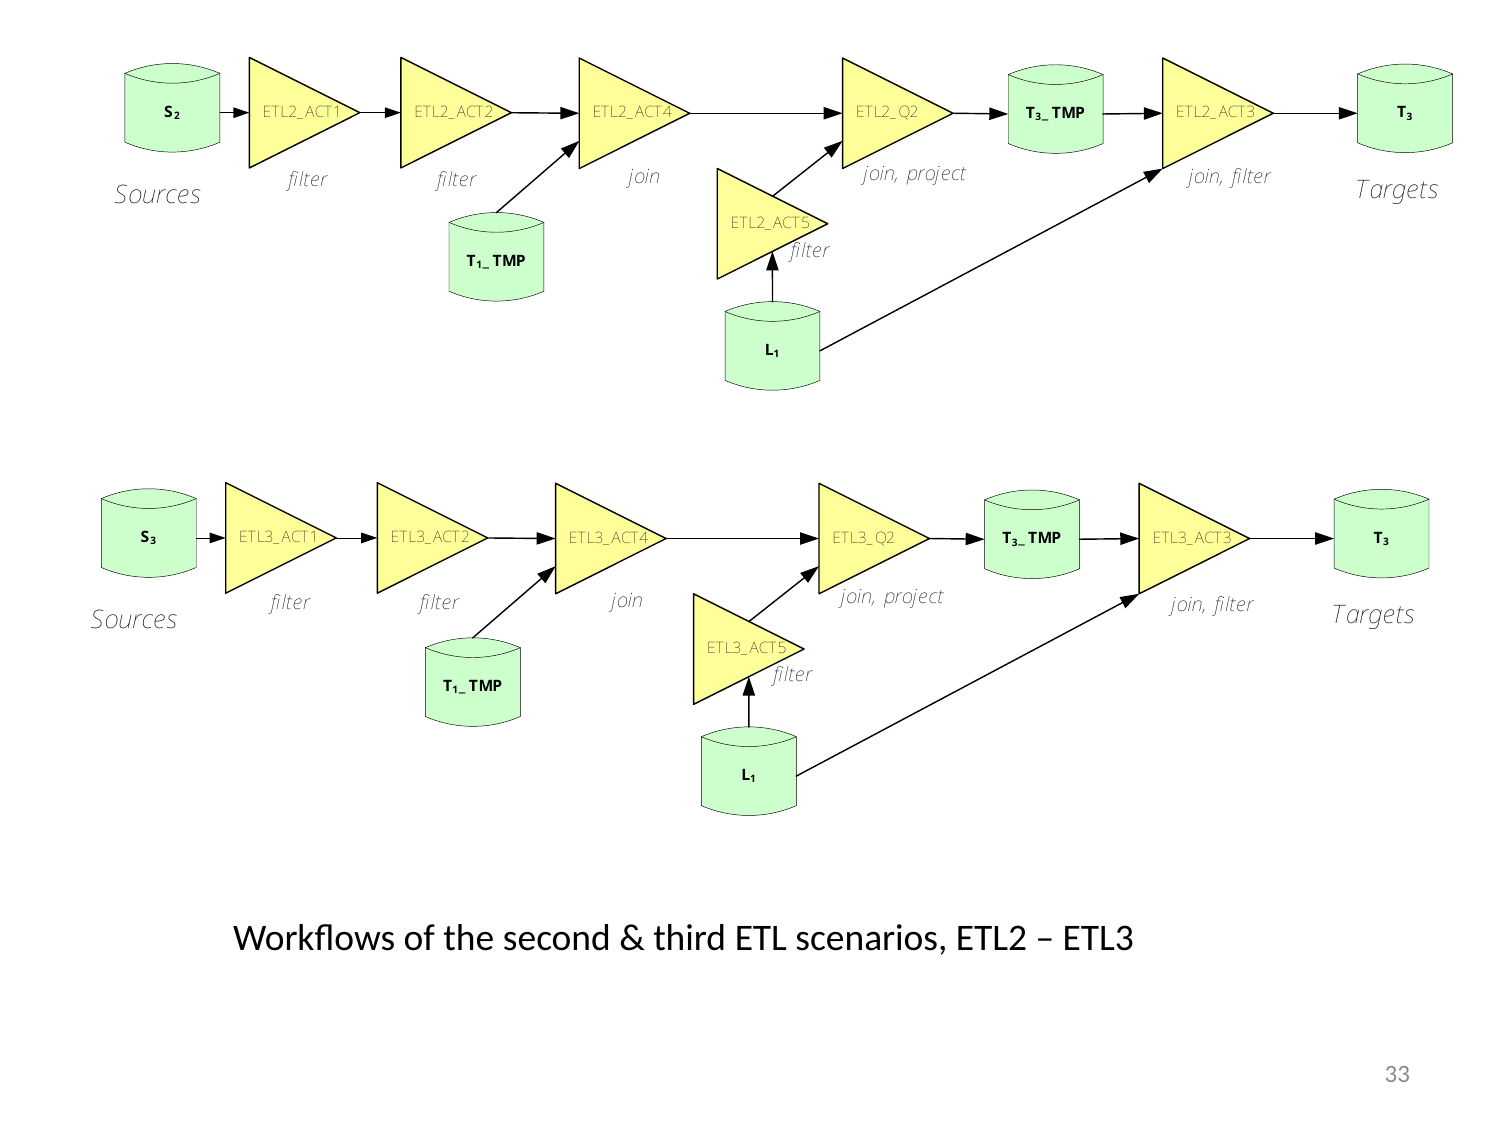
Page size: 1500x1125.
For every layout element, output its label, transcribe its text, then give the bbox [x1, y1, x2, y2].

slide_number 33 [1074, 1042, 1425, 1103]
picture [88, 479, 1432, 819]
picture [111, 54, 1456, 393]
text_box Workflows of the second & third ETL scenarios, ETL2 – ETL3 [218, 905, 1199, 965]
